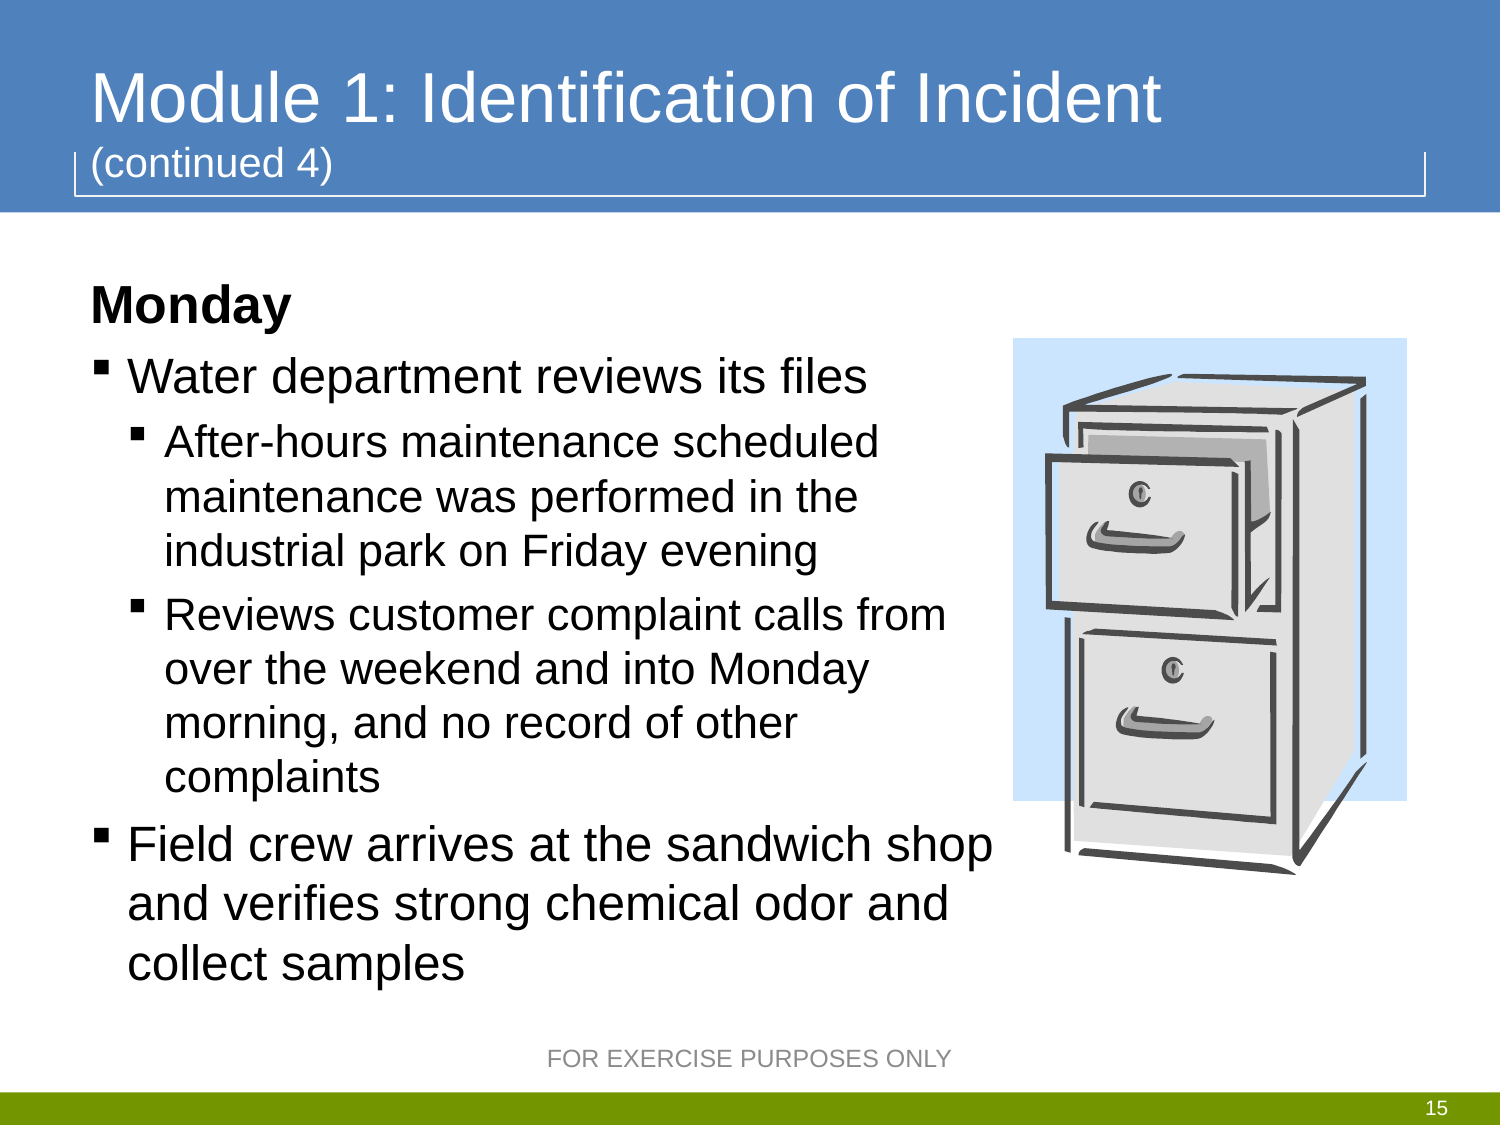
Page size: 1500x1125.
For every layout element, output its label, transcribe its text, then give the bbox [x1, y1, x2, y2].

list Monday Water department reviews its files After-hours maintenance scheduled maintenance was performed in the industrial park on Friday evening Reviews customer complaint calls from over the weekend and into Monday morning, and no record of other complaints Field crew arrives at the sandwich shop and verifies strong chemical odor and collect samples [74, 262, 1038, 1006]
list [1012, 337, 1408, 876]
title Module 1: Identification of Incident (continued 4) [74, 24, 1388, 213]
footer FOR EXERCISE PURPOSES ONLY [512, 1042, 988, 1103]
